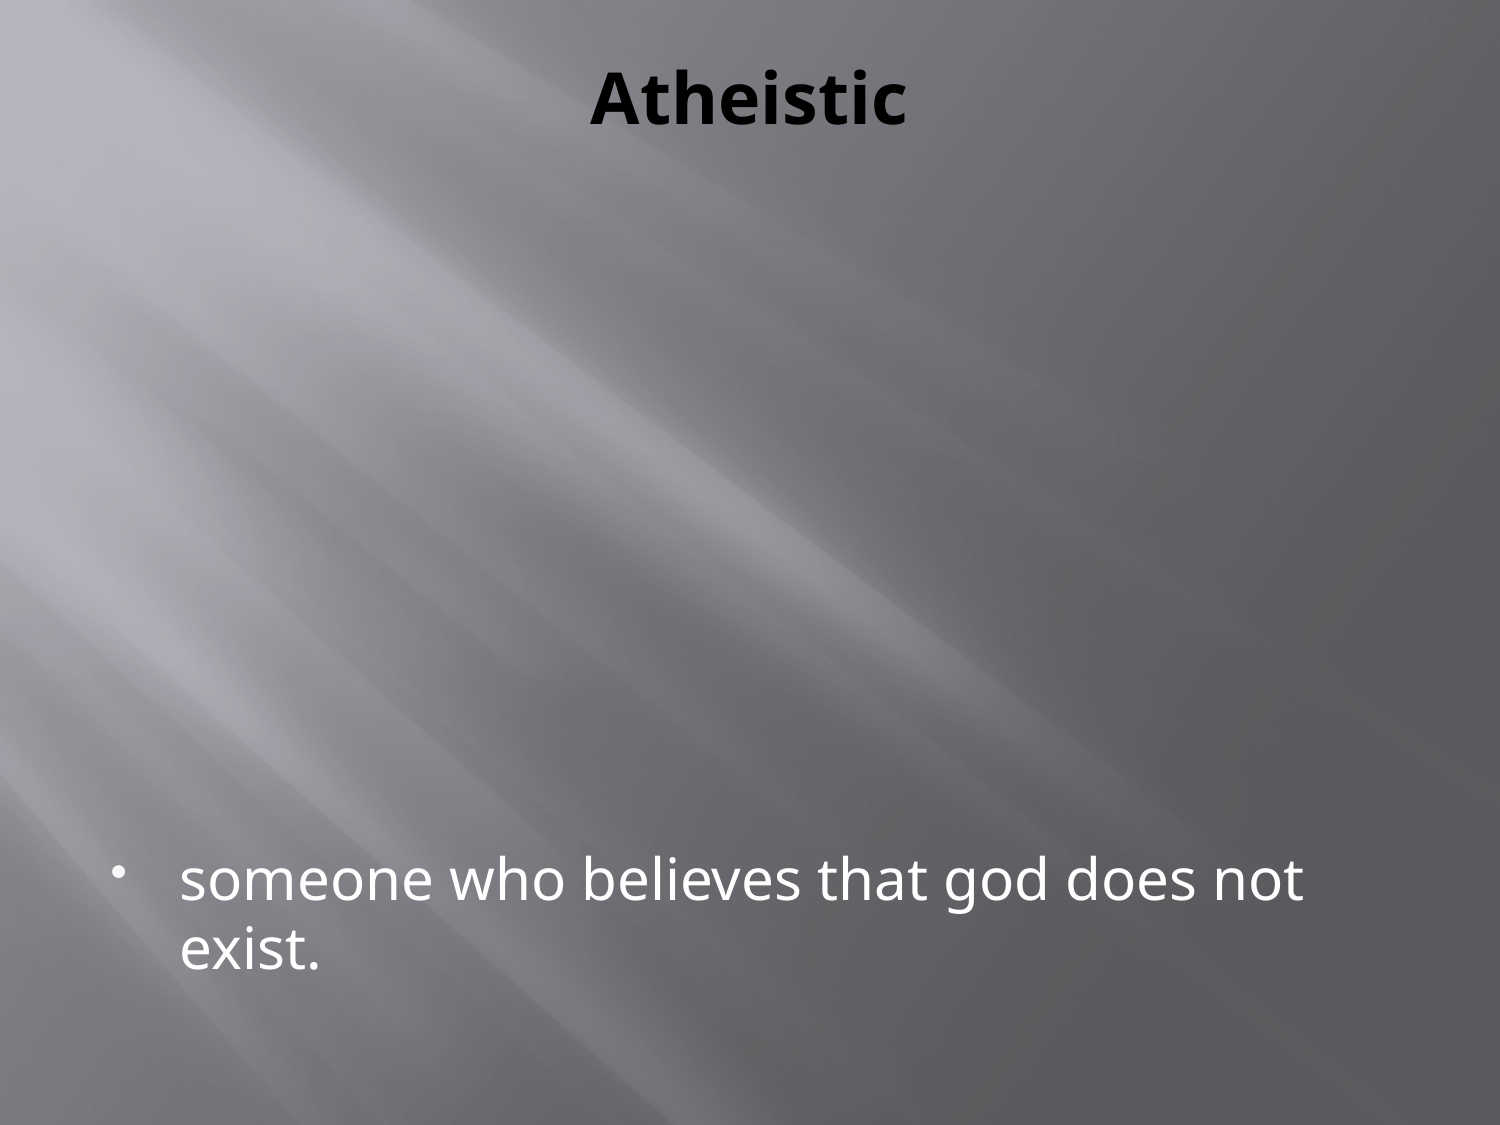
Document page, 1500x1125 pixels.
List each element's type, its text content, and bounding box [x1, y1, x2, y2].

list someone who believes that god does not exist. [75, 262, 1425, 1035]
title Atheistic [75, 45, 1425, 233]
